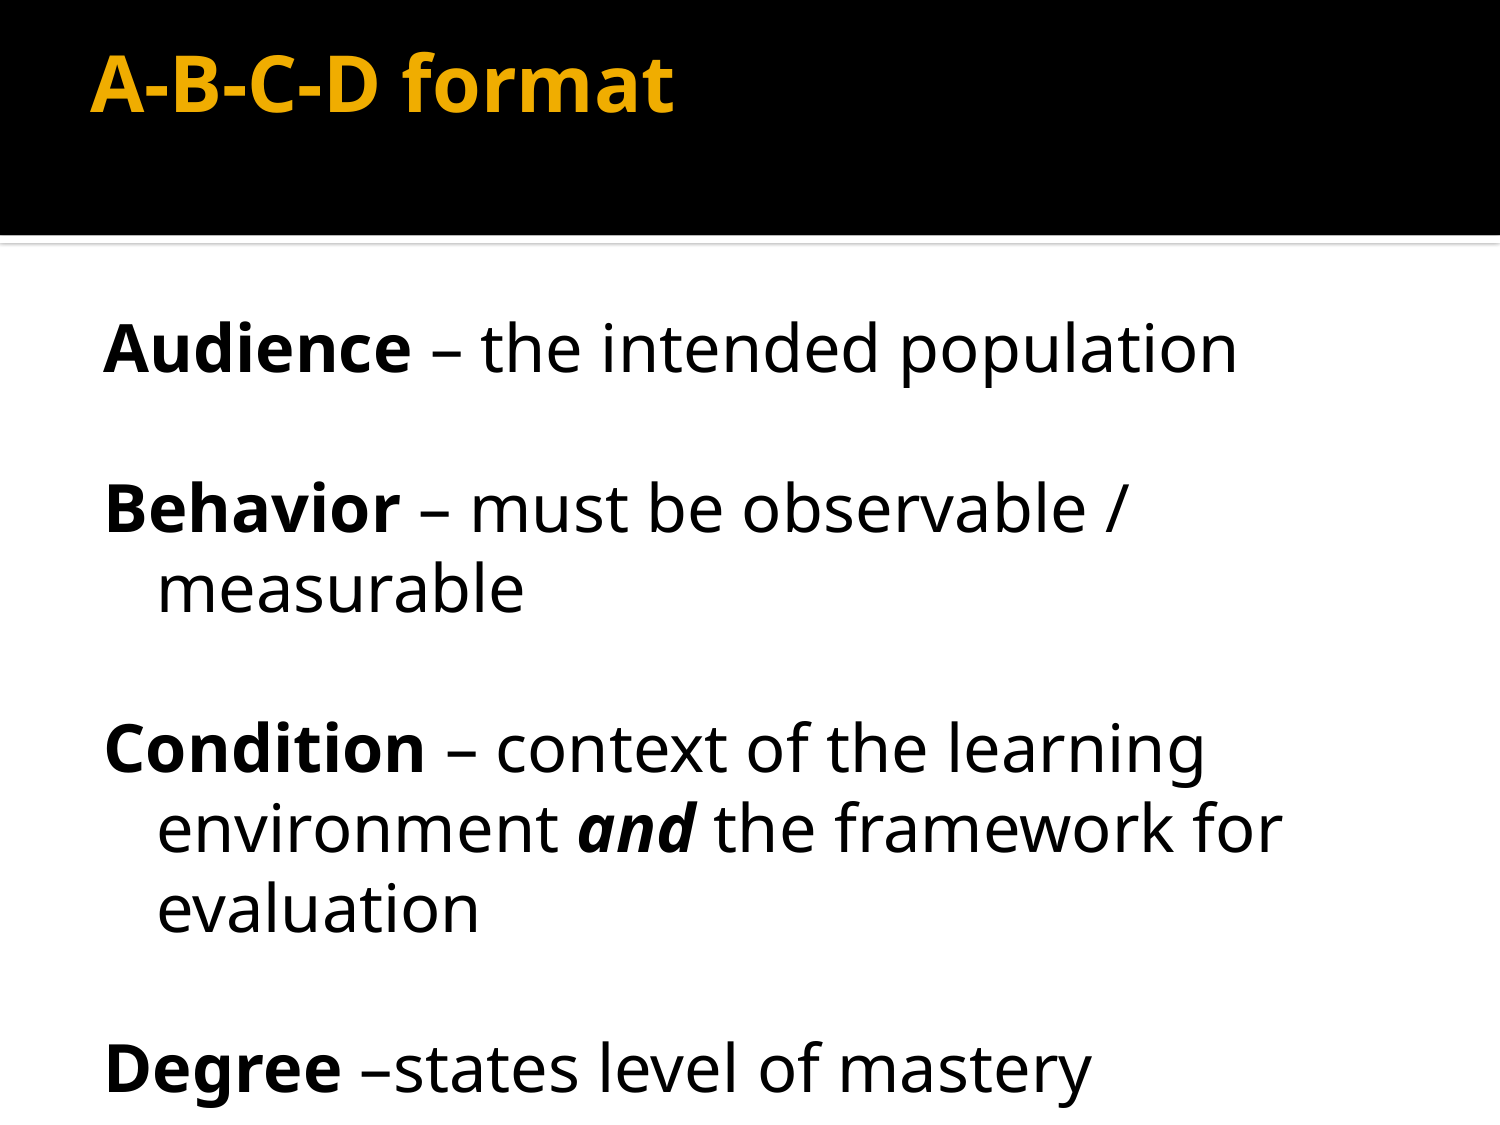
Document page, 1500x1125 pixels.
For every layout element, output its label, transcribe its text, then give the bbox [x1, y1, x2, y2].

list Audience – the intended population Behavior – must be observable / measurable Condition – context of the learning environment and the framework for evaluation Degree –states level of mastery [75, 291, 1425, 1050]
title A-B-C-D format [75, 25, 1425, 231]
